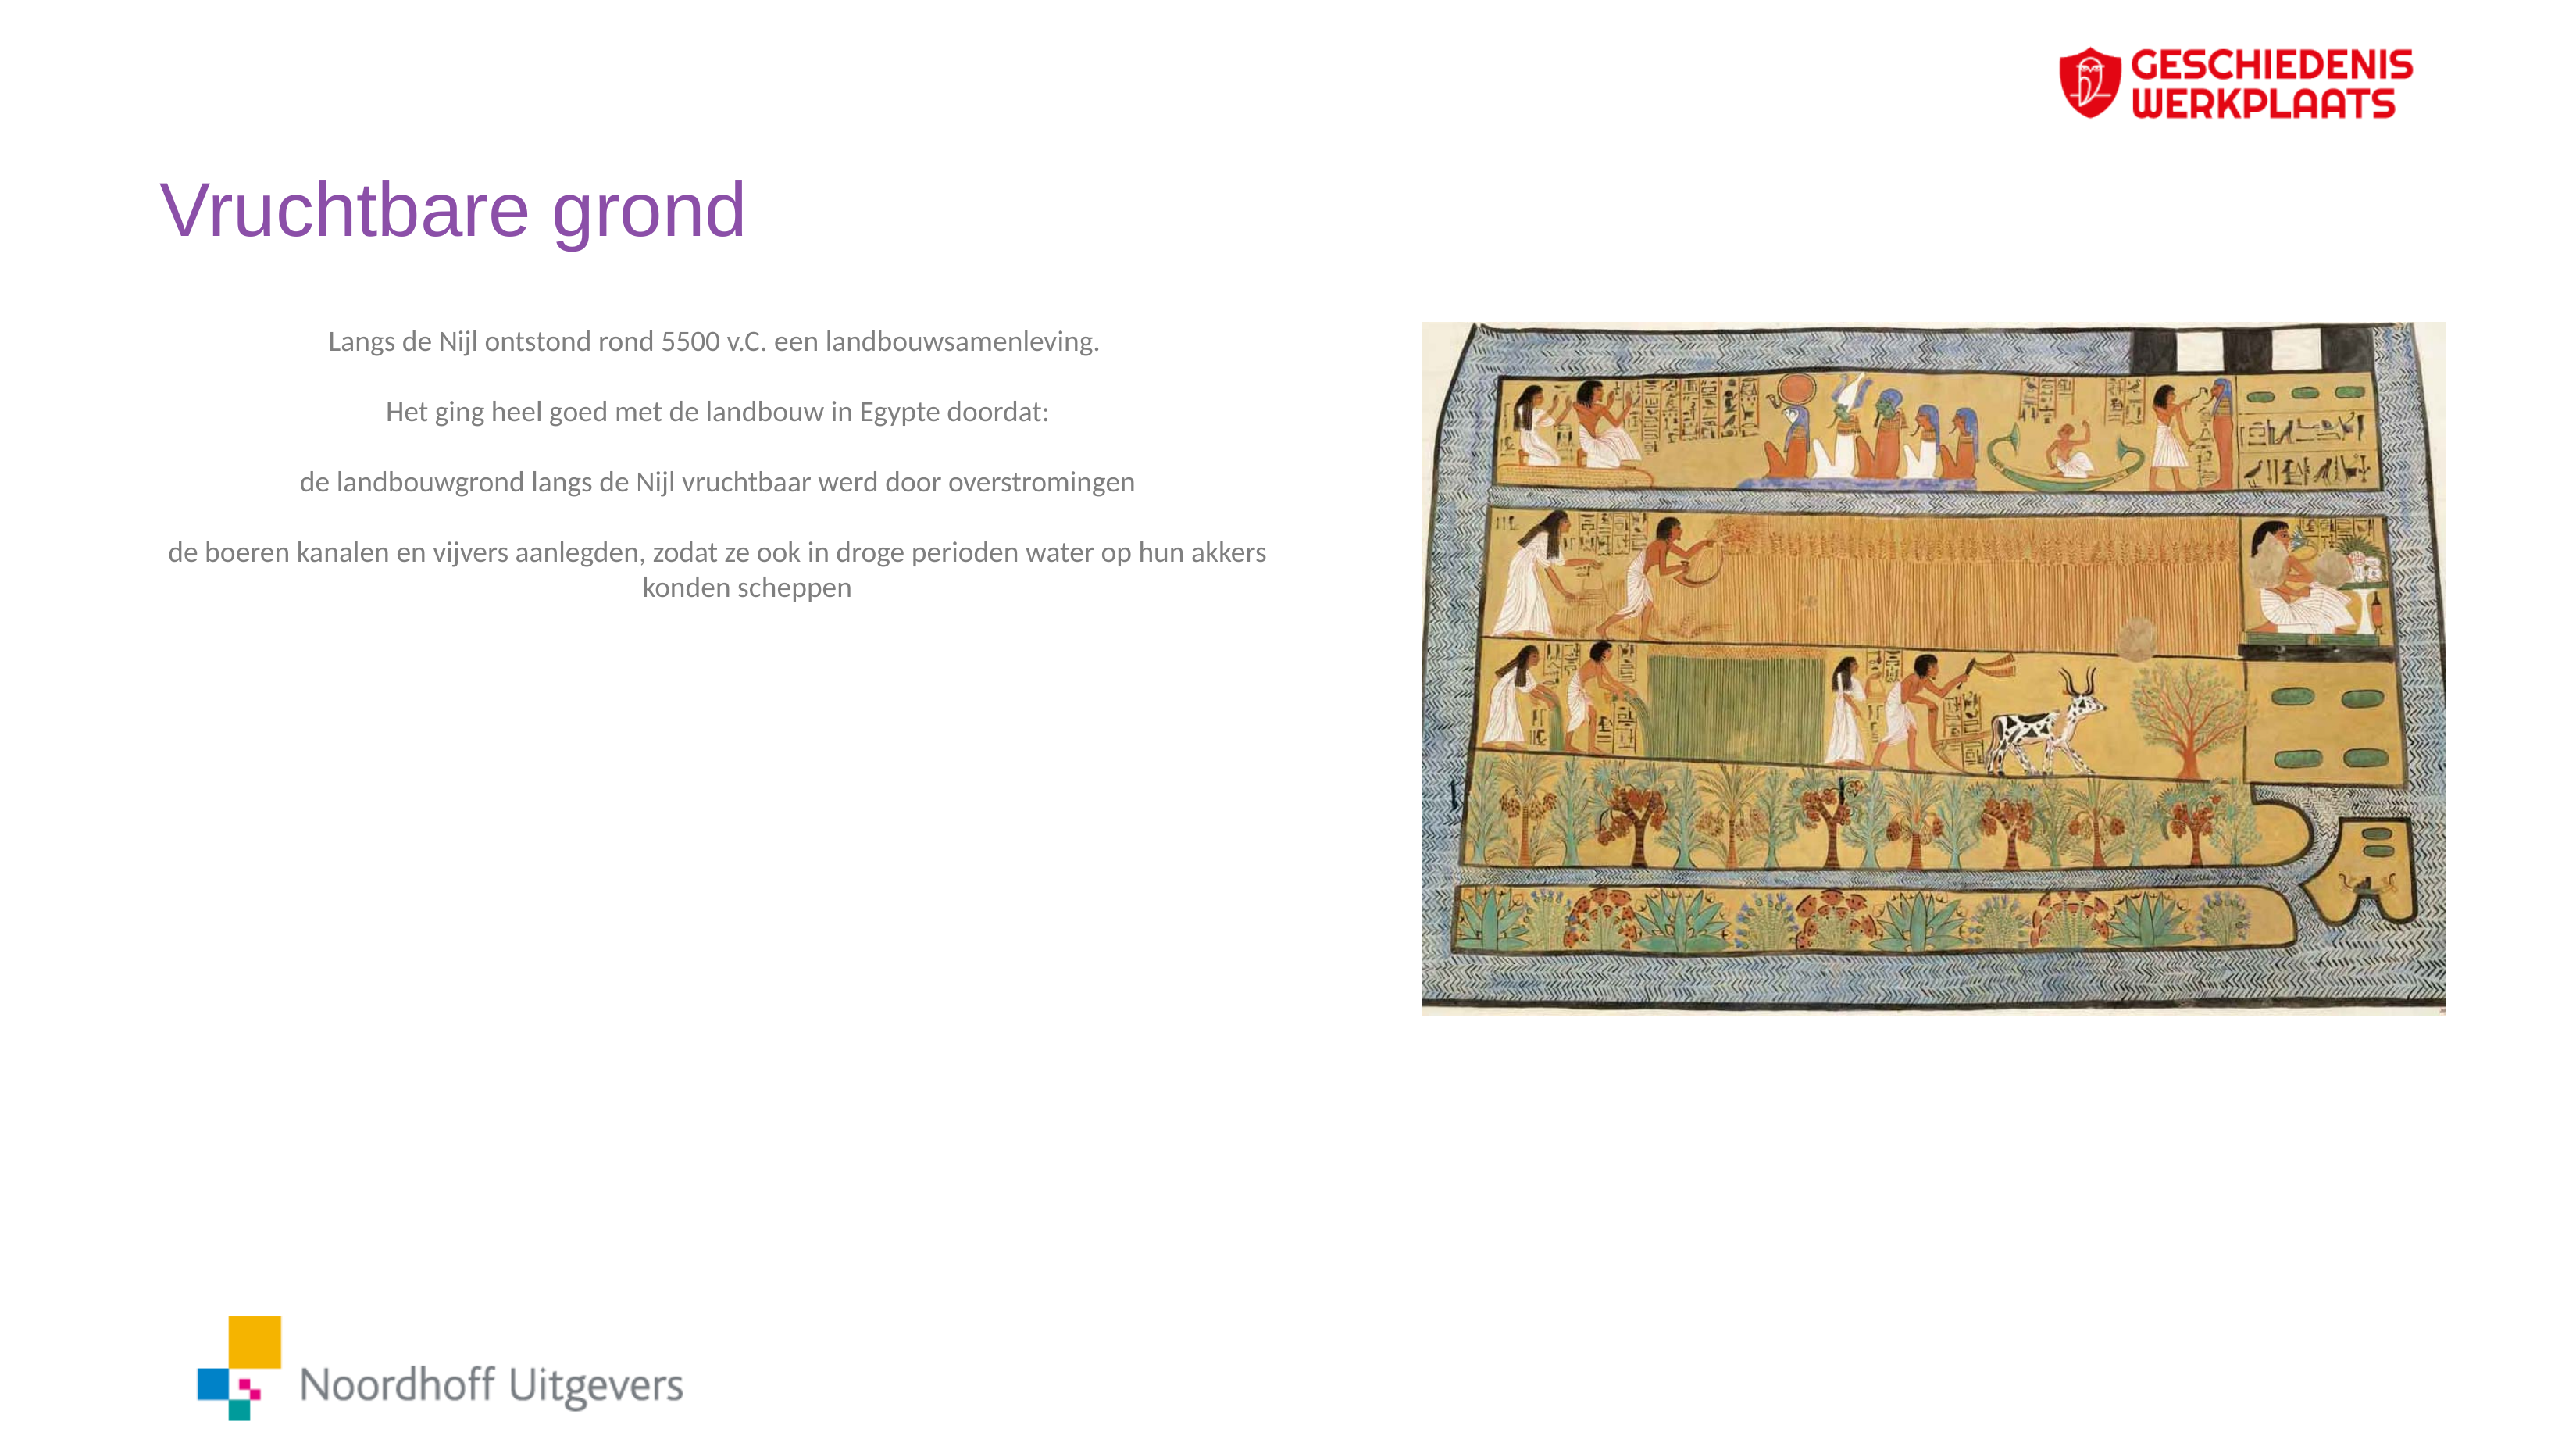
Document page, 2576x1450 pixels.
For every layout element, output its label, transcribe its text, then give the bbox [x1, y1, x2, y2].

title Vruchtbare grond [159, 159, 2416, 266]
list Langs de Nijl ontstond rond 5500 v.C. een landbouwsamenleving. Het ging heel goed met de landbouw in Egypte doordat: de landbouwgrond langs de Nijl vruchtbaar werd door overstromingen de boeren kanalen en vijvers aanlegden, zodat ze ook in droge perioden water op hun akkers konden scheppen [159, 322, 1291, 1288]
picture [159, 1288, 802, 1449]
picture [1422, 322, 2446, 1016]
picture [1610, 0, 2576, 161]
